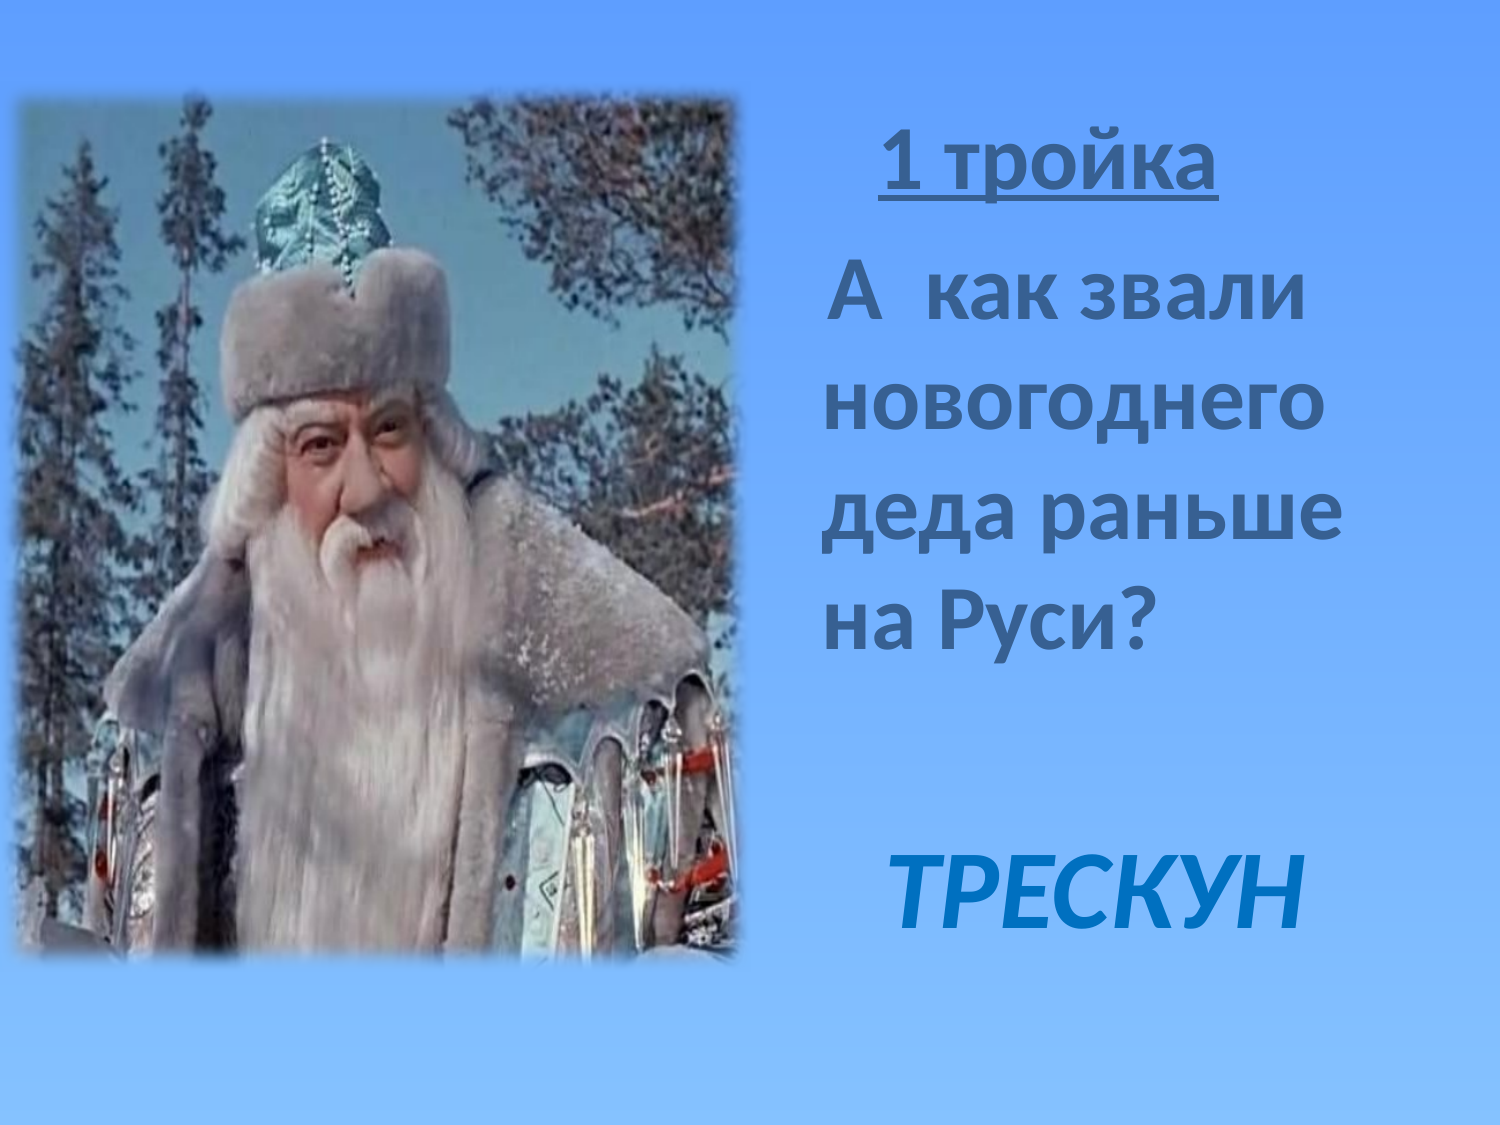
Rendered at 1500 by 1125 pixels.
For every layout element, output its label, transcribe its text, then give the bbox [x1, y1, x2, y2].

list 1 тройка А как звали новогоднего деда раньше на Руси? [750, 82, 1430, 1005]
picture [0, 81, 751, 973]
text_box ТРЕСКУН [869, 808, 1322, 959]
